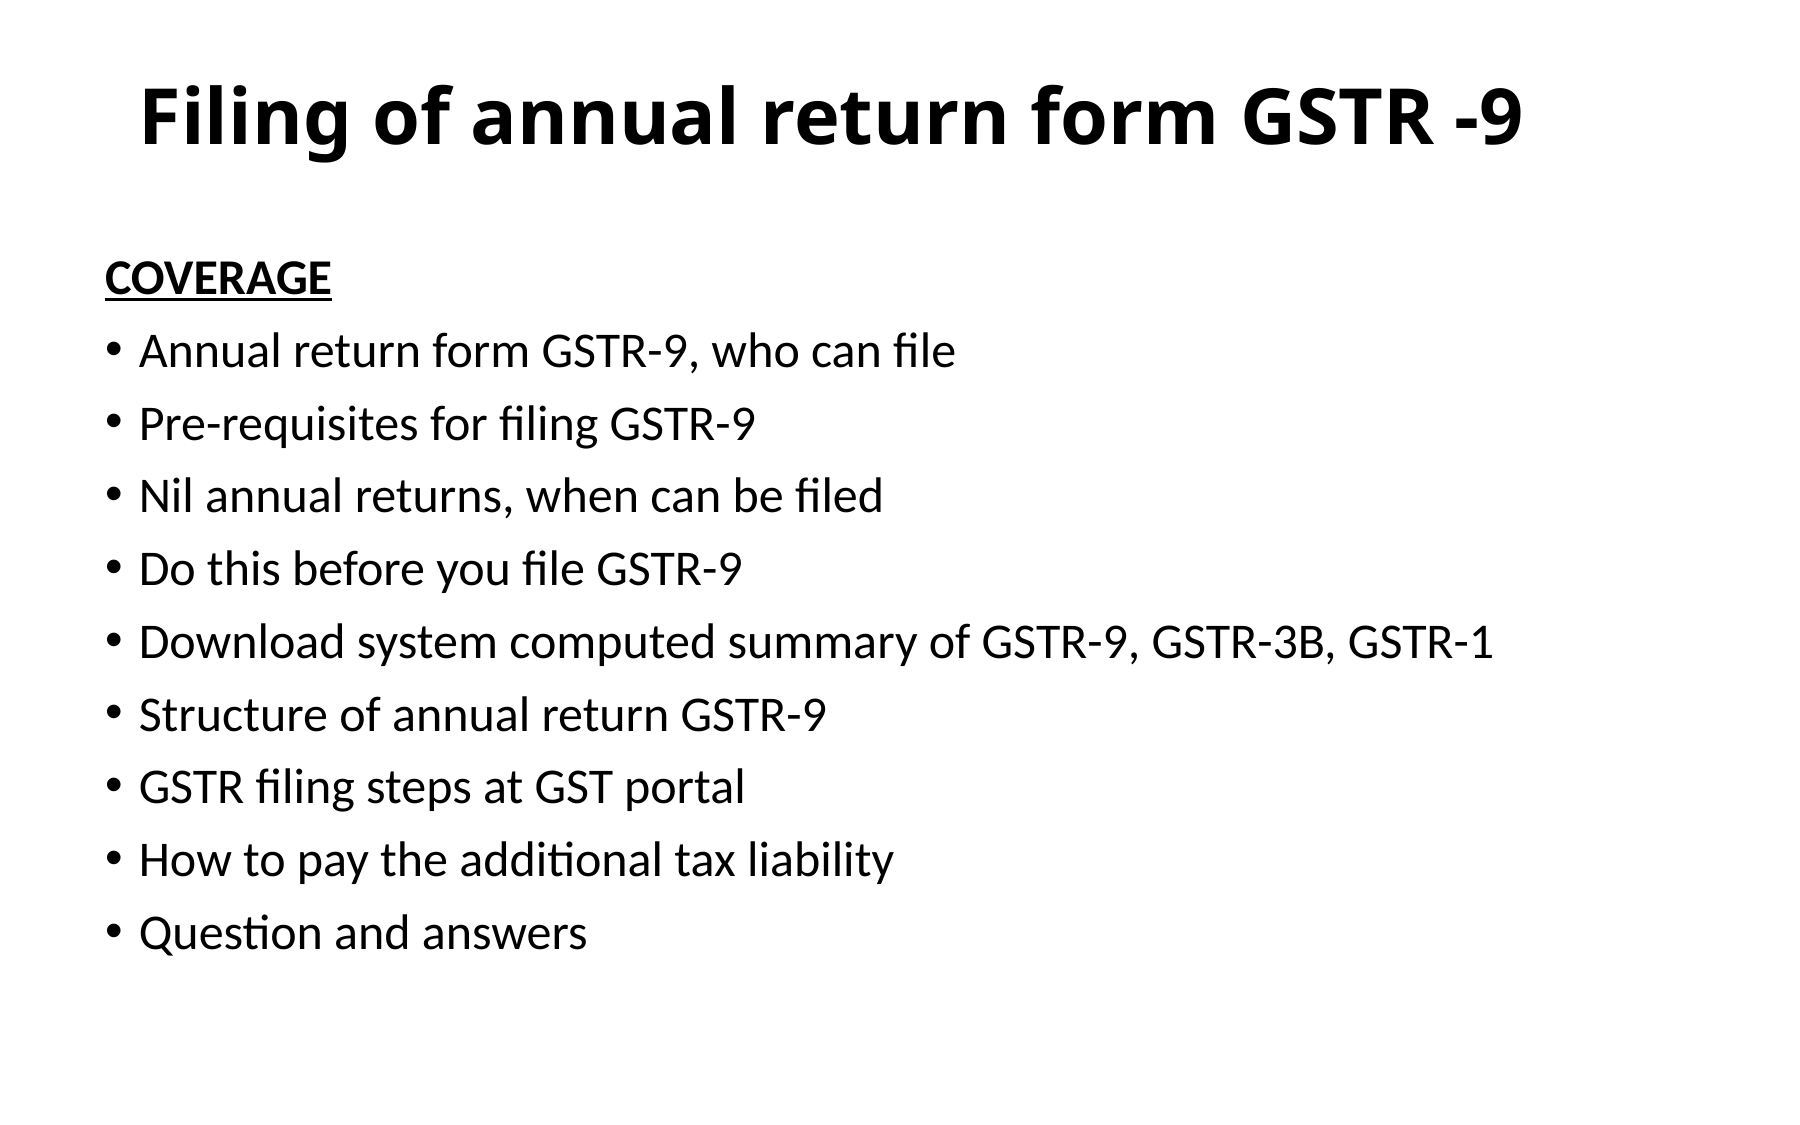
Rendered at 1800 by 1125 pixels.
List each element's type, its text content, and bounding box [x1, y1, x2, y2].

title Filing of annual return form GSTR -9 [123, 59, 1677, 243]
list COVERAGE Annual return form GSTR-9, who can file Pre-requisites for filing GSTR-9 Nil annual returns, when can be filed Do this before you file GSTR-9 Download system computed summary of GSTR-9, GSTR-3B, GSTR-1 Structure of annual return GSTR-9 GSTR filing steps at GST portal How to pay the additional tax liability Question and answers [90, 243, 1710, 1125]
